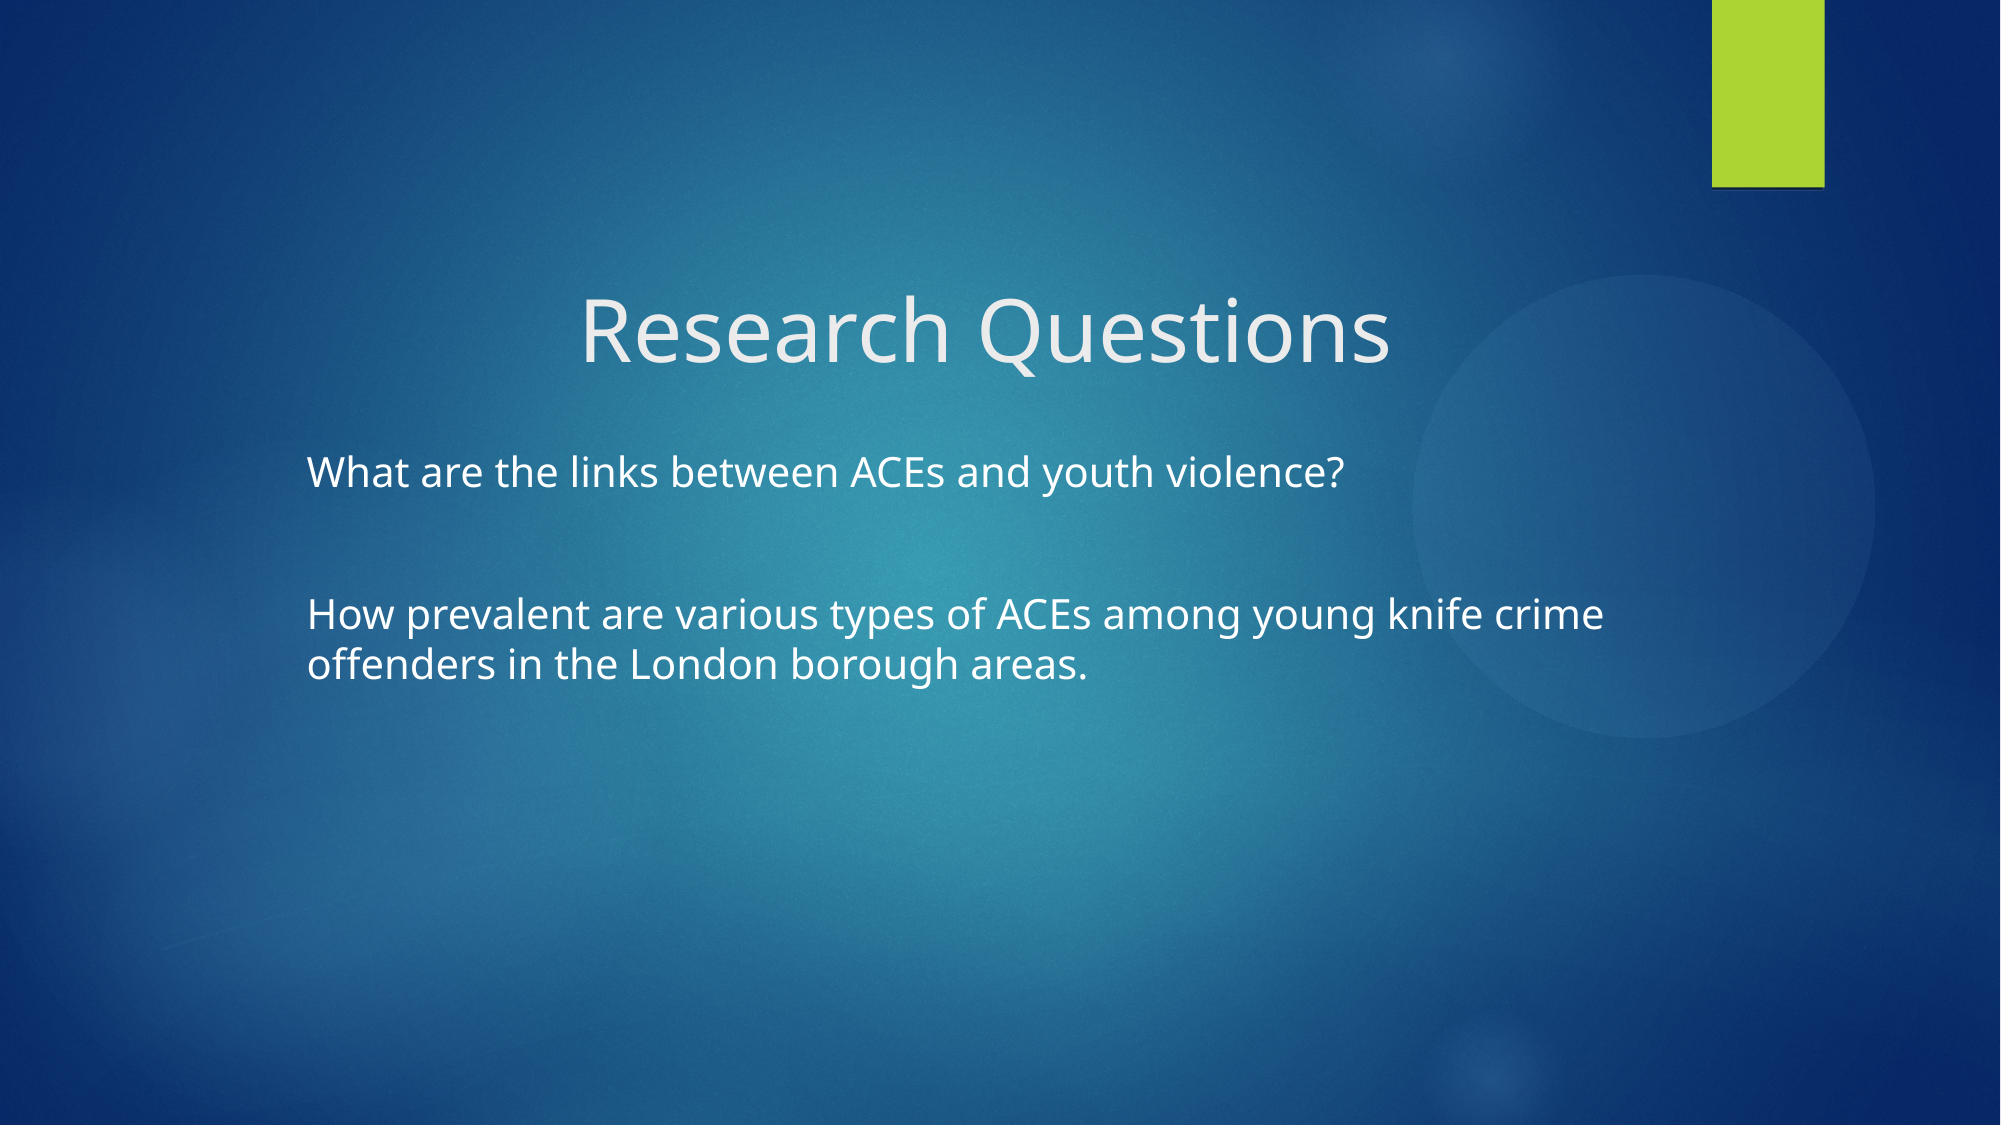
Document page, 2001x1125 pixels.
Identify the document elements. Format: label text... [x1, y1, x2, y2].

list What are the links between ACEs and youth violence? How prevalent are various types of ACEs among young knife crime offenders in the London borough areas. [291, 438, 1693, 838]
picture [0, 0, 2001, 1125]
title Research Questions [291, 267, 1681, 438]
